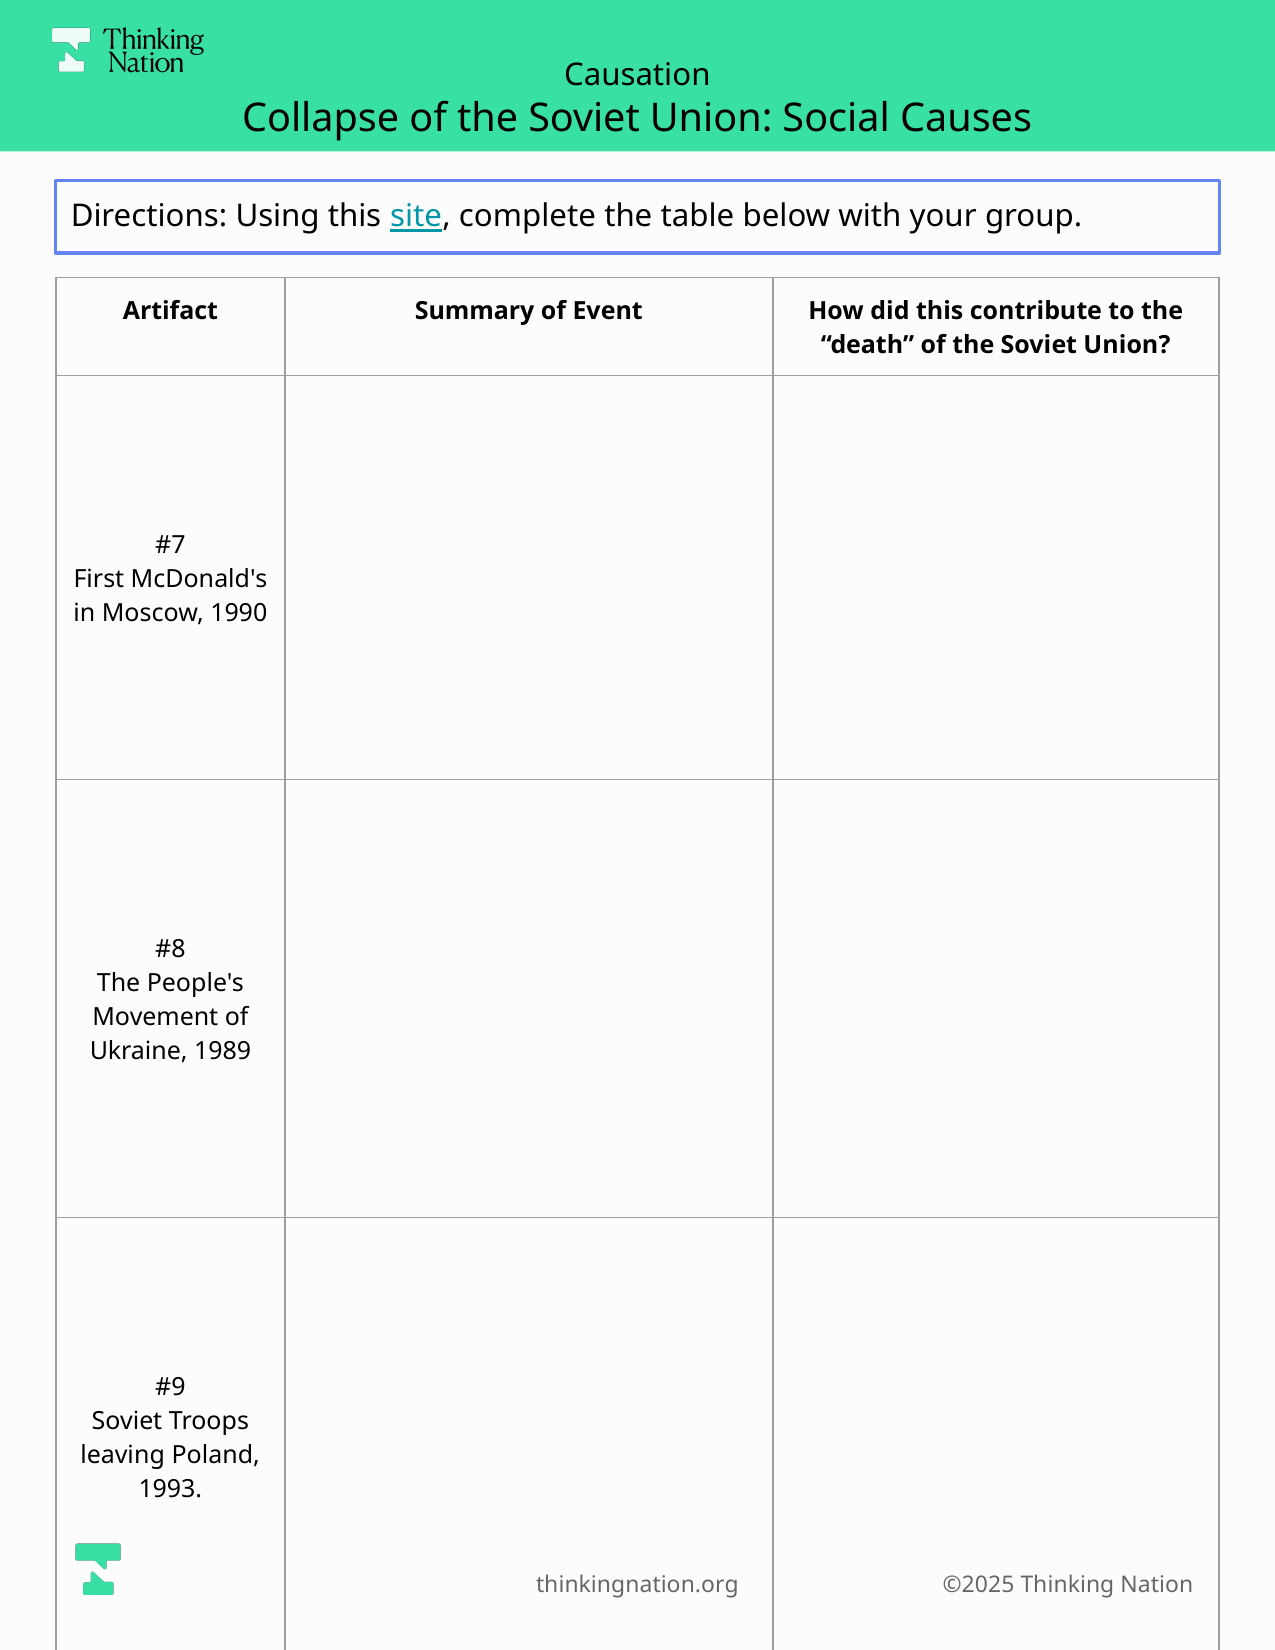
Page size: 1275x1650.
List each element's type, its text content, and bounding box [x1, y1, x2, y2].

text_box Causation Collapse of the Soviet Union: Social Causes [0, 0, 1275, 152]
table_header Artifact [57, 278, 284, 375]
picture [62, 1533, 134, 1605]
table_cell [286, 1218, 772, 1650]
table_header Summary of Event [286, 278, 772, 375]
table_cell [286, 780, 772, 1217]
table_cell [774, 780, 1218, 1217]
picture [35, 13, 210, 87]
table_cell [774, 376, 1218, 779]
text_box Directions: Using this site, complete the table below with your group. [55, 180, 1220, 254]
table_cell [774, 1218, 1218, 1650]
table_cell [286, 376, 772, 779]
table_cell #7 First McDonald's in Moscow, 1990 [57, 376, 284, 779]
table_cell #8 The People's Movement of Ukraine, 1989 [57, 780, 284, 1217]
table_cell #9 Soviet Troops leaving Poland, 1993. [57, 1218, 284, 1650]
table_header How did this contribute to the “death” of the Soviet Union? [774, 278, 1218, 375]
